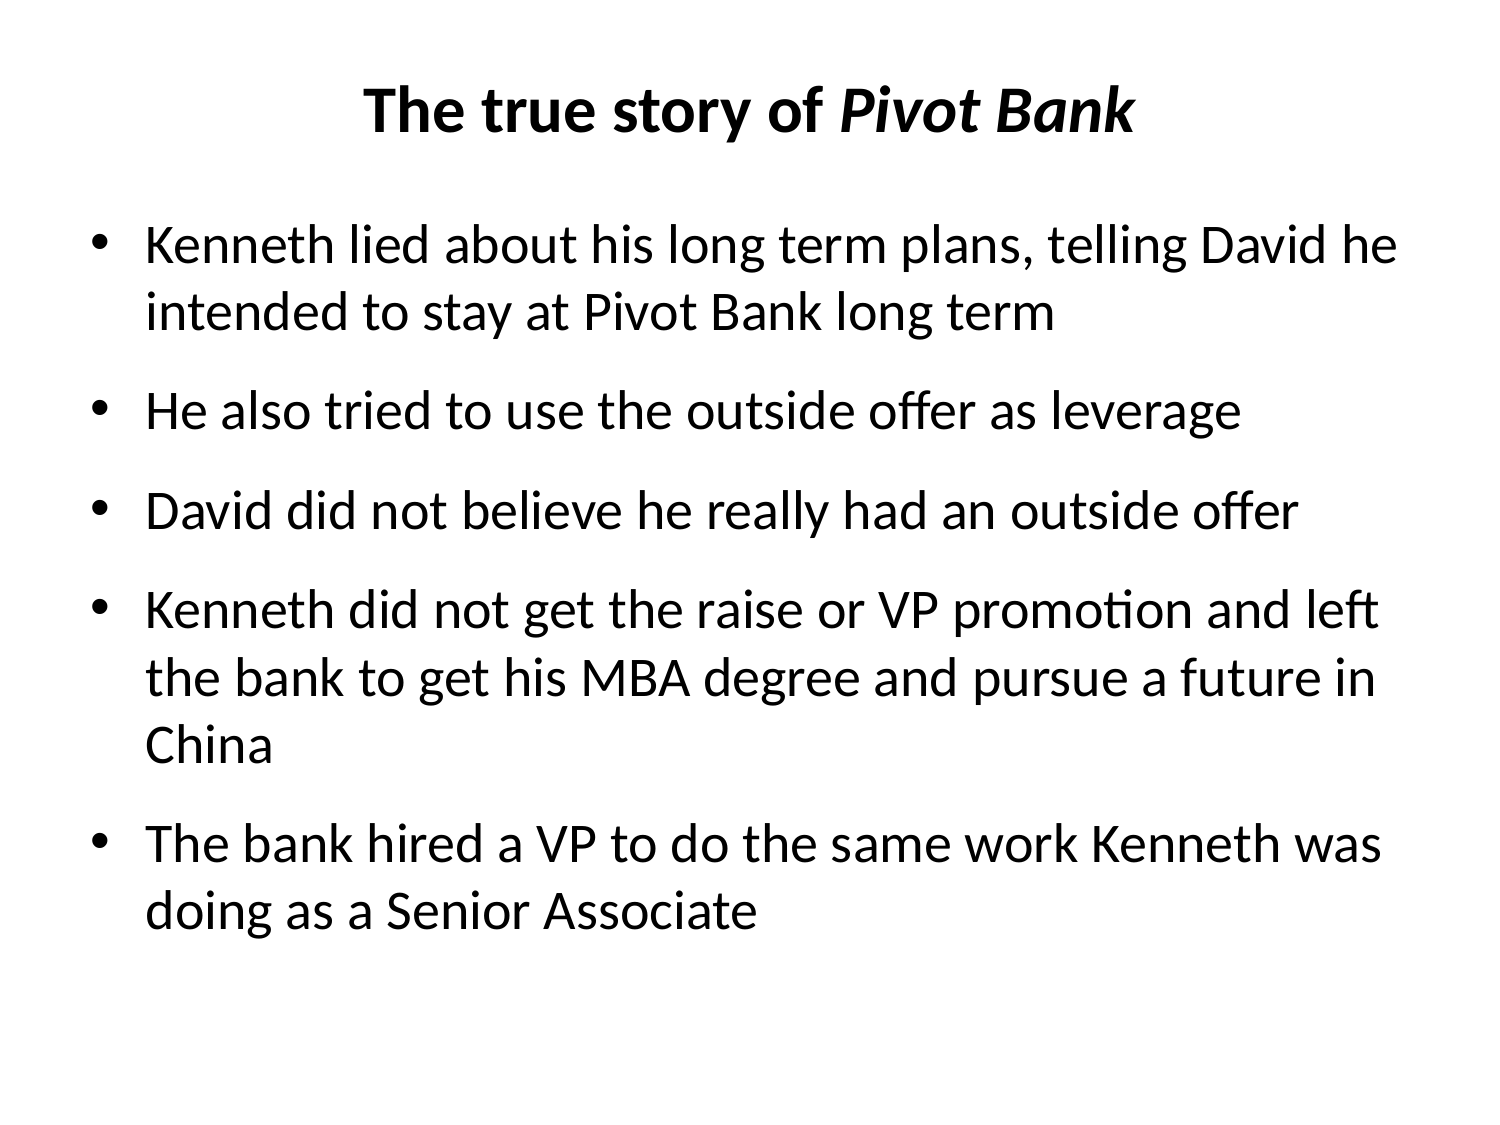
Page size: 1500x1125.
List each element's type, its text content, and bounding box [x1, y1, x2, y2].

list Kenneth lied about his long term plans, telling David he intended to stay at Pivot Bank long term He also tried to use the outside offer as leverage David did not believe he really had an outside offer Kenneth did not get the raise or VP promotion and left the bank to get his MBA degree and pursue a future in China The bank hired a VP to do the same work Kenneth was doing as a Senior Associate David is currently being investigated by the bank due to the high turnover among his juniors [75, 200, 1425, 1125]
title The true story of Pivot Bank [75, 12, 1425, 200]
